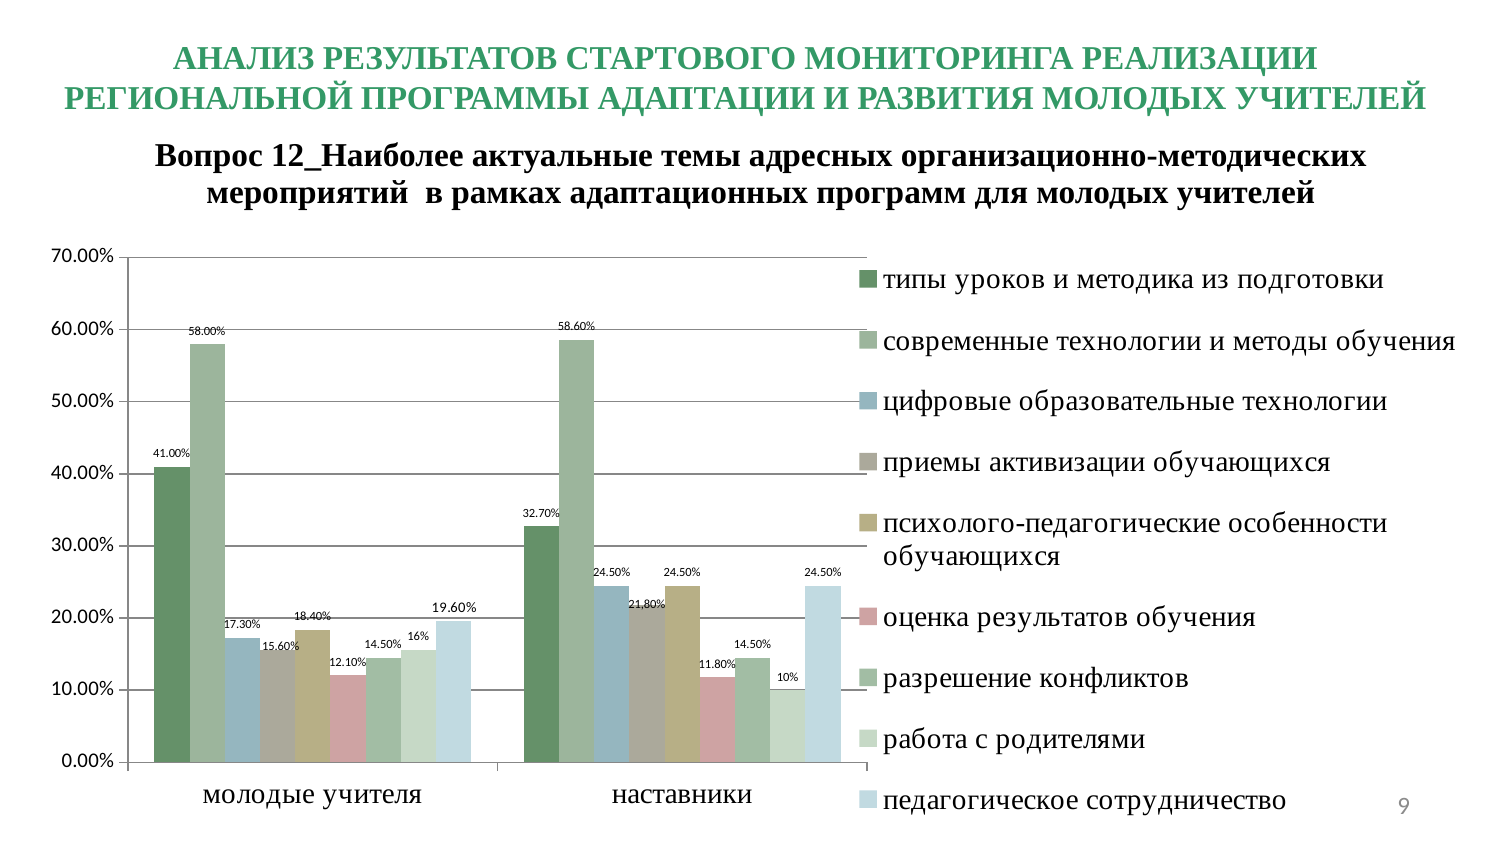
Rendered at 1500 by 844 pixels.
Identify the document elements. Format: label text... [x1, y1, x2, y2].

title АНАЛИЗ РЕЗУЛЬТАТОВ СТАРТОВОГО МОНИТОРИНГА РЕАЛИЗАЦИИ РЕГИОНАЛЬНОЙ ПРОГРАММЫ АДАПТАЦИИ И РАЗВИТИЯ МОЛОДЫХ УЧИТЕЛЕЙ [0, 0, 1500, 153]
chart [23, 234, 1477, 844]
table_header Вопрос 12_Наиболее актуальные темы адресных организационно-методических мероприятий в рамках адаптационных программ для молодых учителей [95, 153, 1429, 220]
